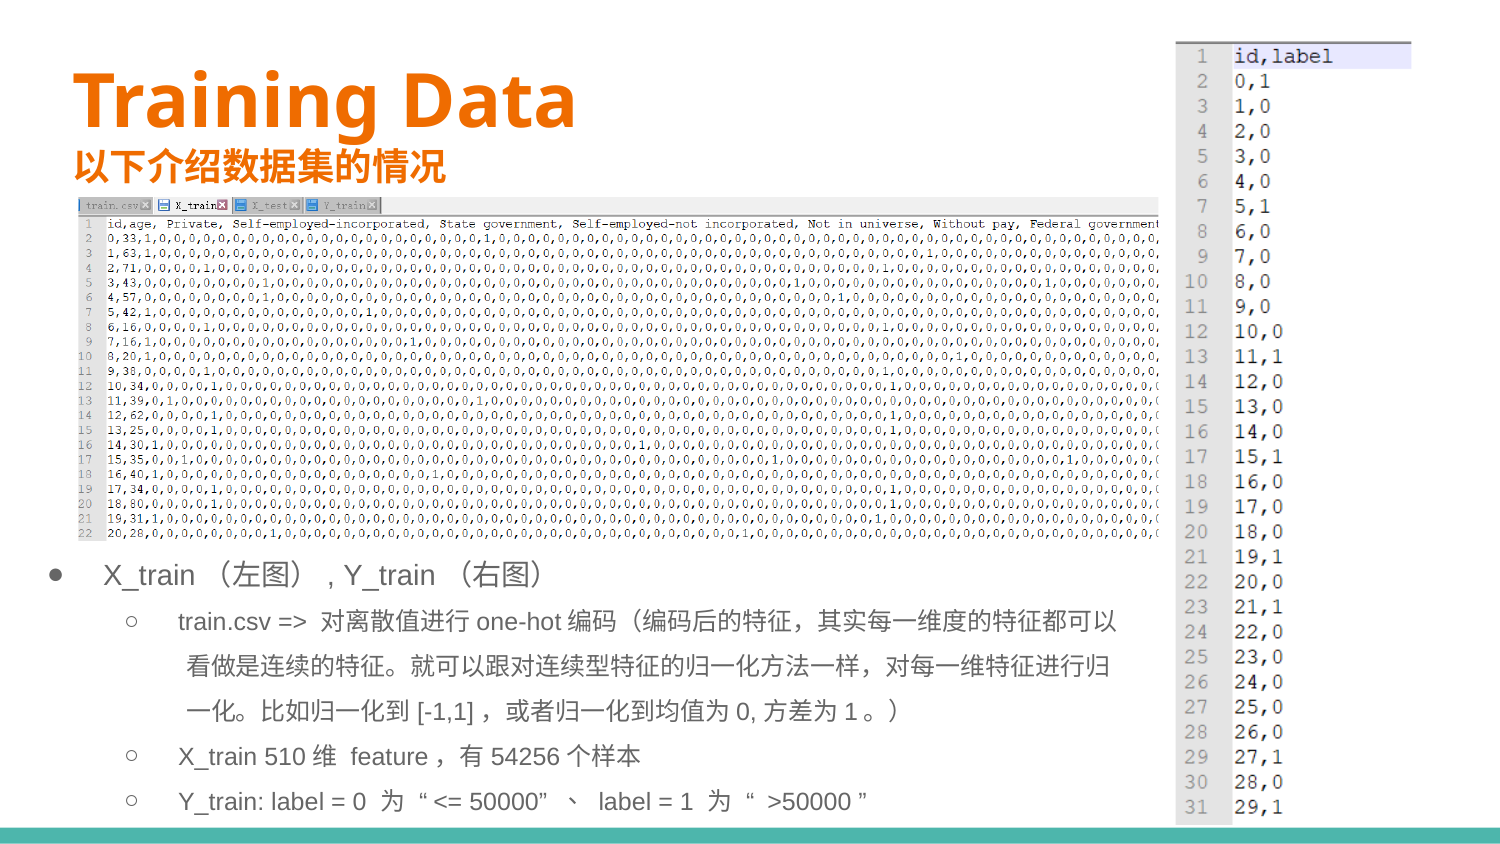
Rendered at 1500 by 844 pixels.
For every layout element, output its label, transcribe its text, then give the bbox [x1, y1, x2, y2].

text_box X_train（左图）, Y_train（右图） train.csv => 对离散值进行one-hot编码（编码后的特征，其实每一维度的特征都可以 看做是连续的特征。就可以跟对连续型特征的归一化方法一样，对每一维特征进行归 一化。比如归一化到[-1,1]，或者归一化到均值为0,方差为1。） X_train 510维 feature，有54256个样本 Y_train: label = 0 为 “<= 50000” 、 label = 1 为 “ >50000 ” [17, 544, 1170, 825]
picture [78, 196, 1159, 541]
title Training Data 以下介绍数据集的情况 [60, 41, 1110, 198]
picture [1175, 41, 1412, 825]
